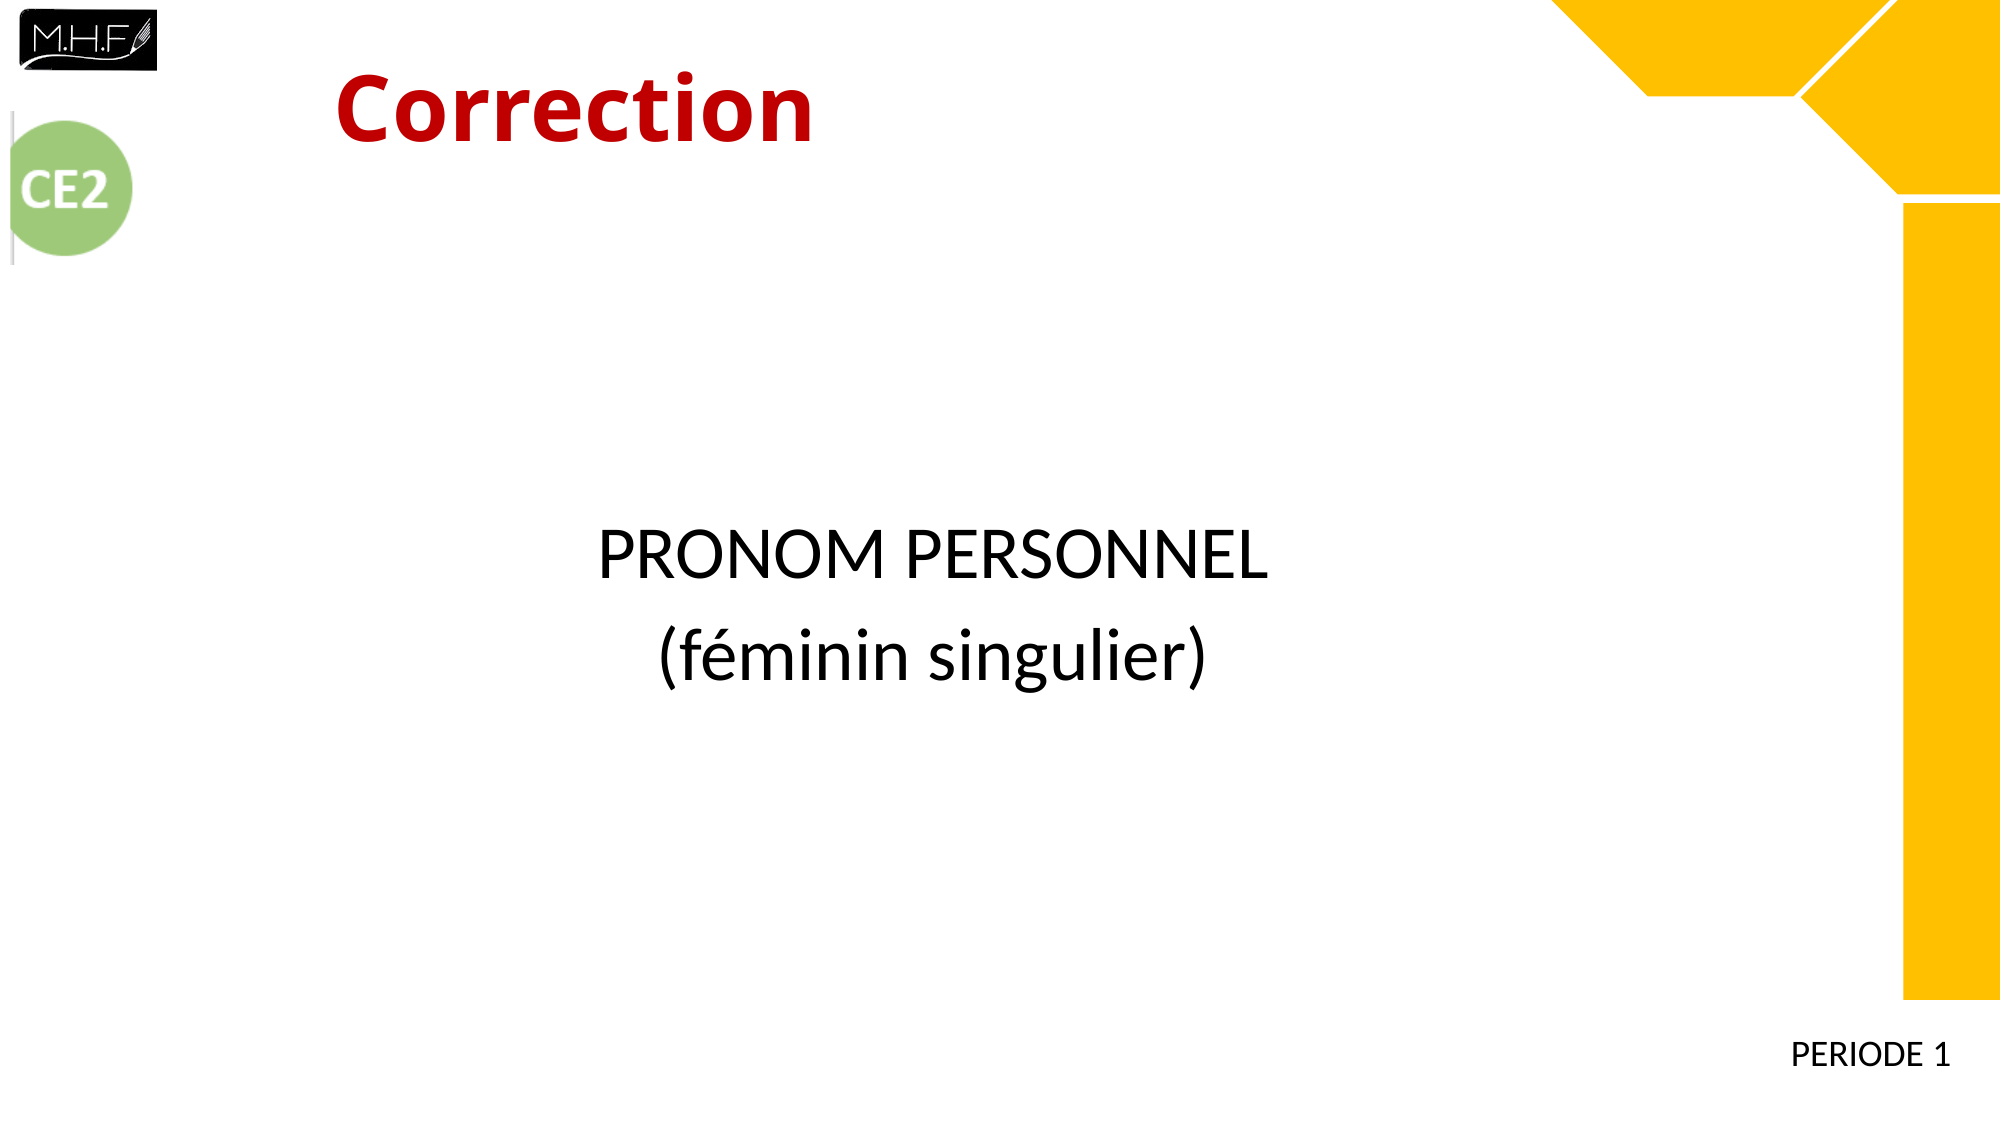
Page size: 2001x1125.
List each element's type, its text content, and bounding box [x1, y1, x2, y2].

text_box PERIODE 1 [1362, 1021, 1967, 1125]
picture [16, 7, 157, 74]
text_box [1549, 0, 1892, 98]
text_box [1799, 0, 2000, 196]
text_box [1902, 202, 2000, 1001]
text_box PRONOM PERSONNEL (féminin singulier) [490, 404, 1376, 839]
title Correction [318, 3, 1865, 221]
picture [10, 111, 141, 265]
